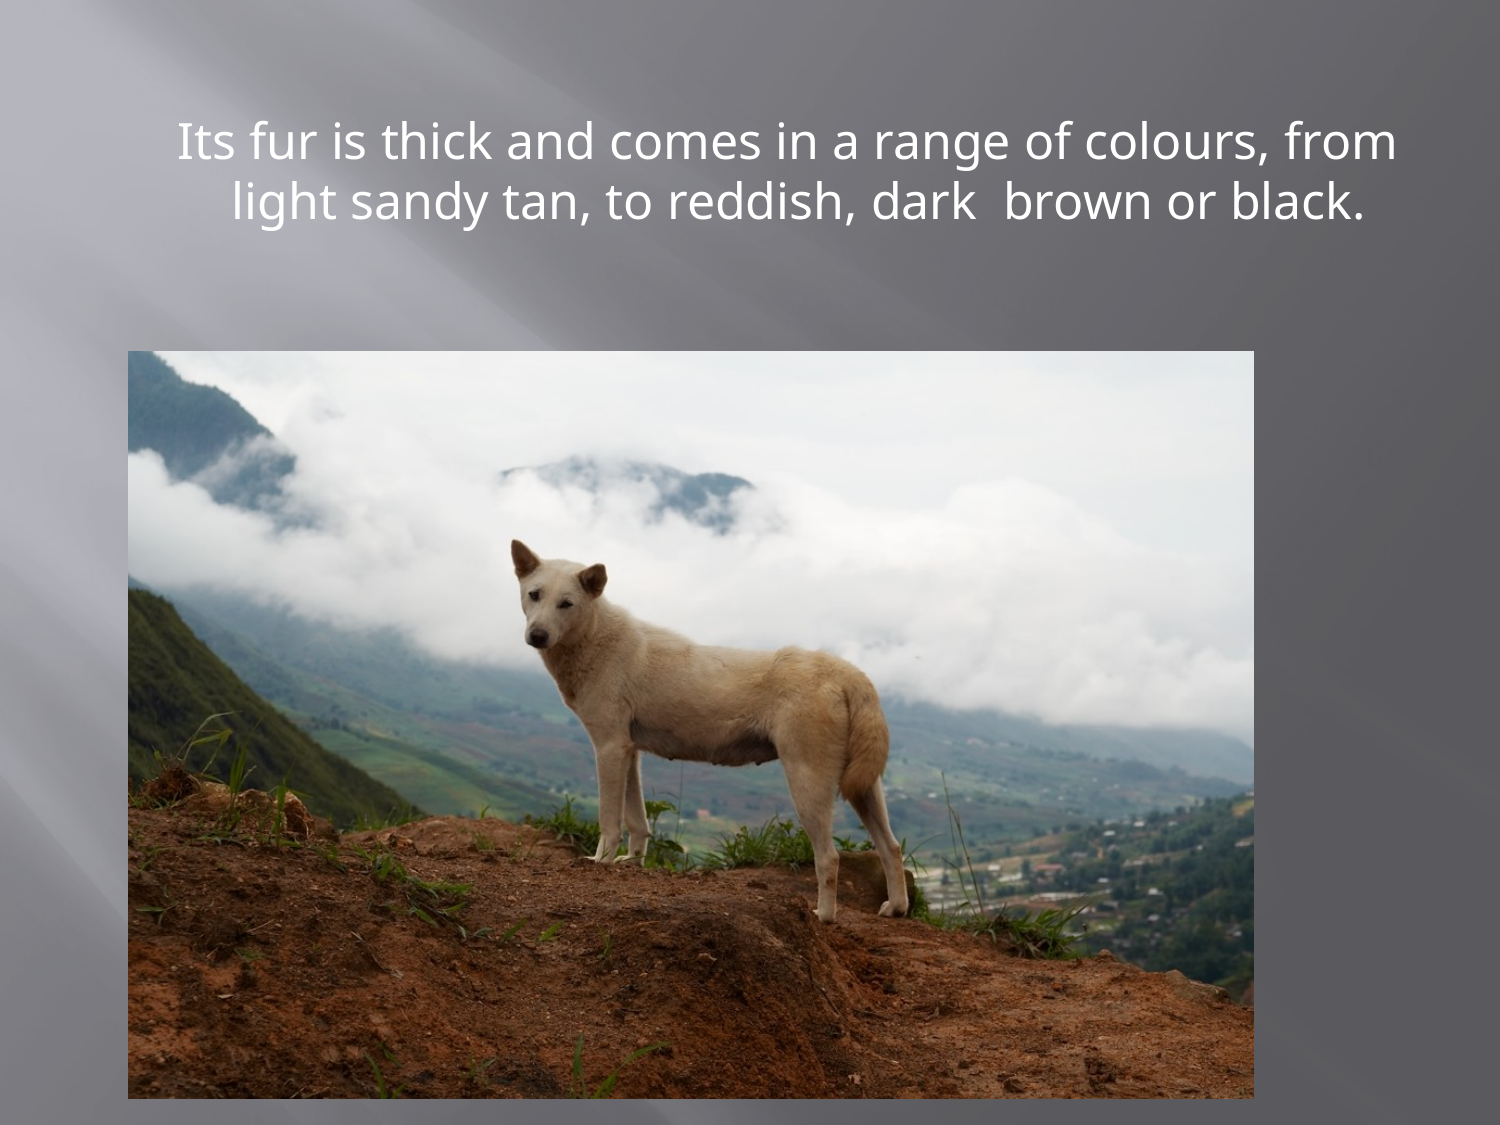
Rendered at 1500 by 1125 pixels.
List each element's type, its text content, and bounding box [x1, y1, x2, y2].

picture [128, 351, 1255, 1100]
list Its fur is thick and comes in a range of colours, from light sandy tan, to reddish, dark brown or black. [75, 101, 1425, 1094]
